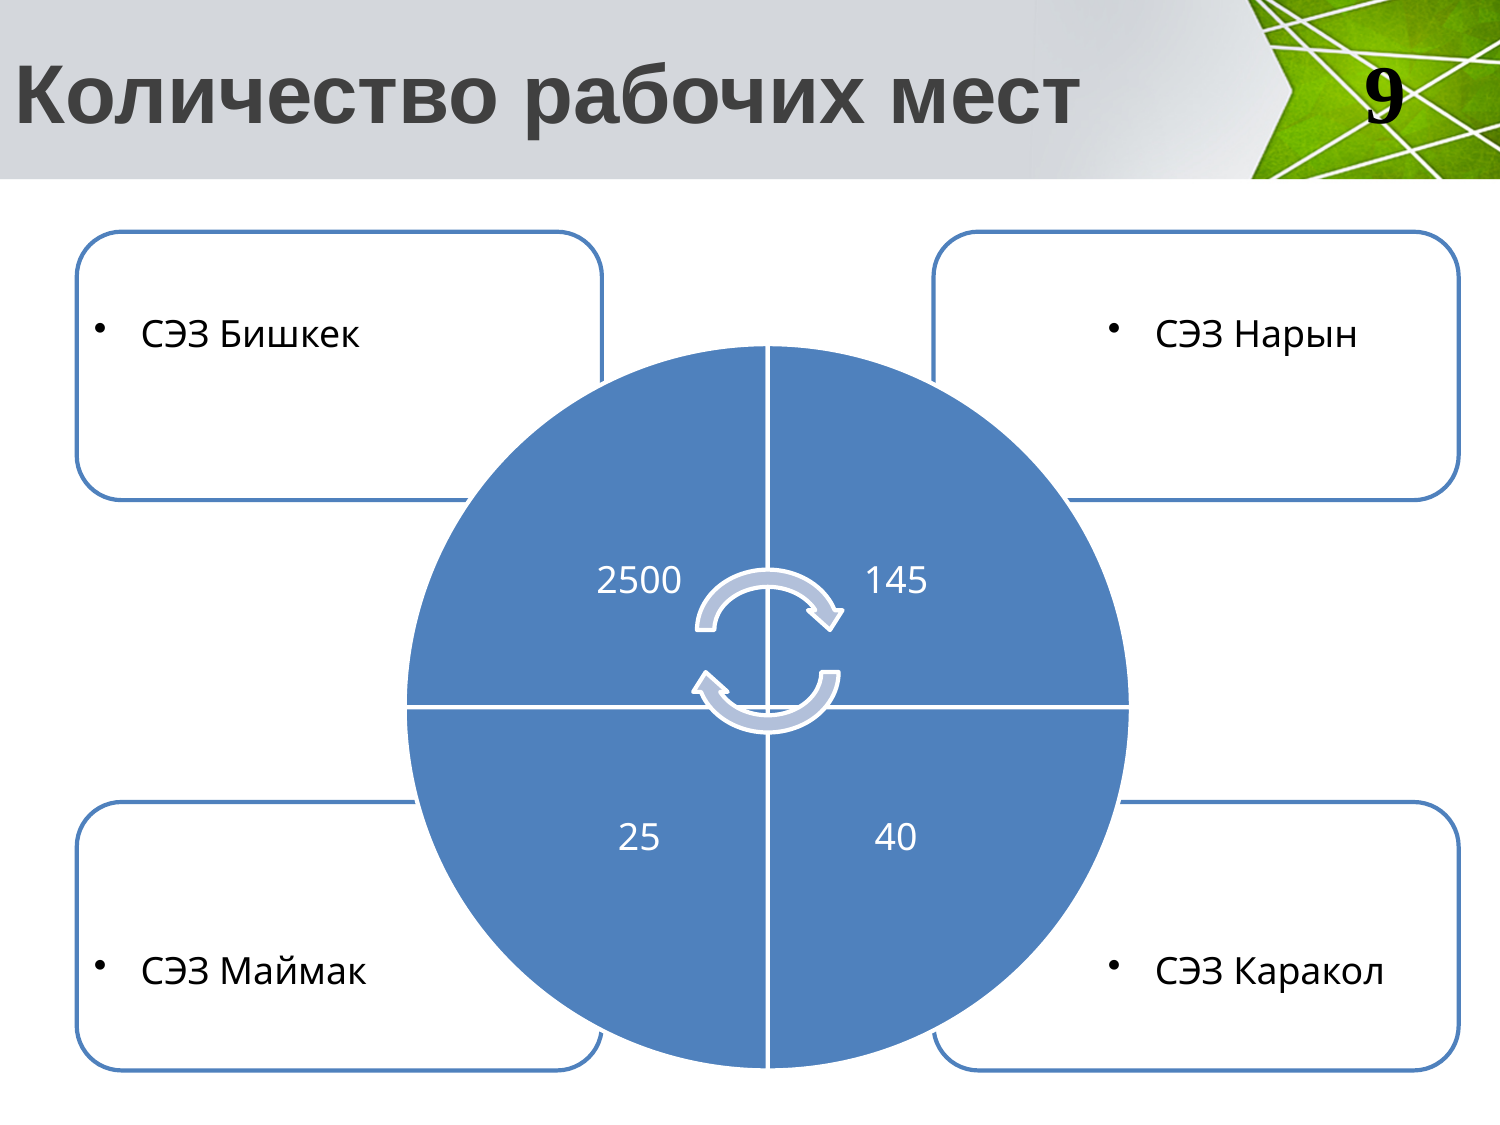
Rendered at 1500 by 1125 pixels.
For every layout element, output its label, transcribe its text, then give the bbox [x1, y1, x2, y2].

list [76, 231, 1459, 1071]
title Количество рабочих мест [0, 2, 1500, 179]
text_box 9 [1328, 32, 1447, 148]
picture [0, 179, 1500, 1125]
